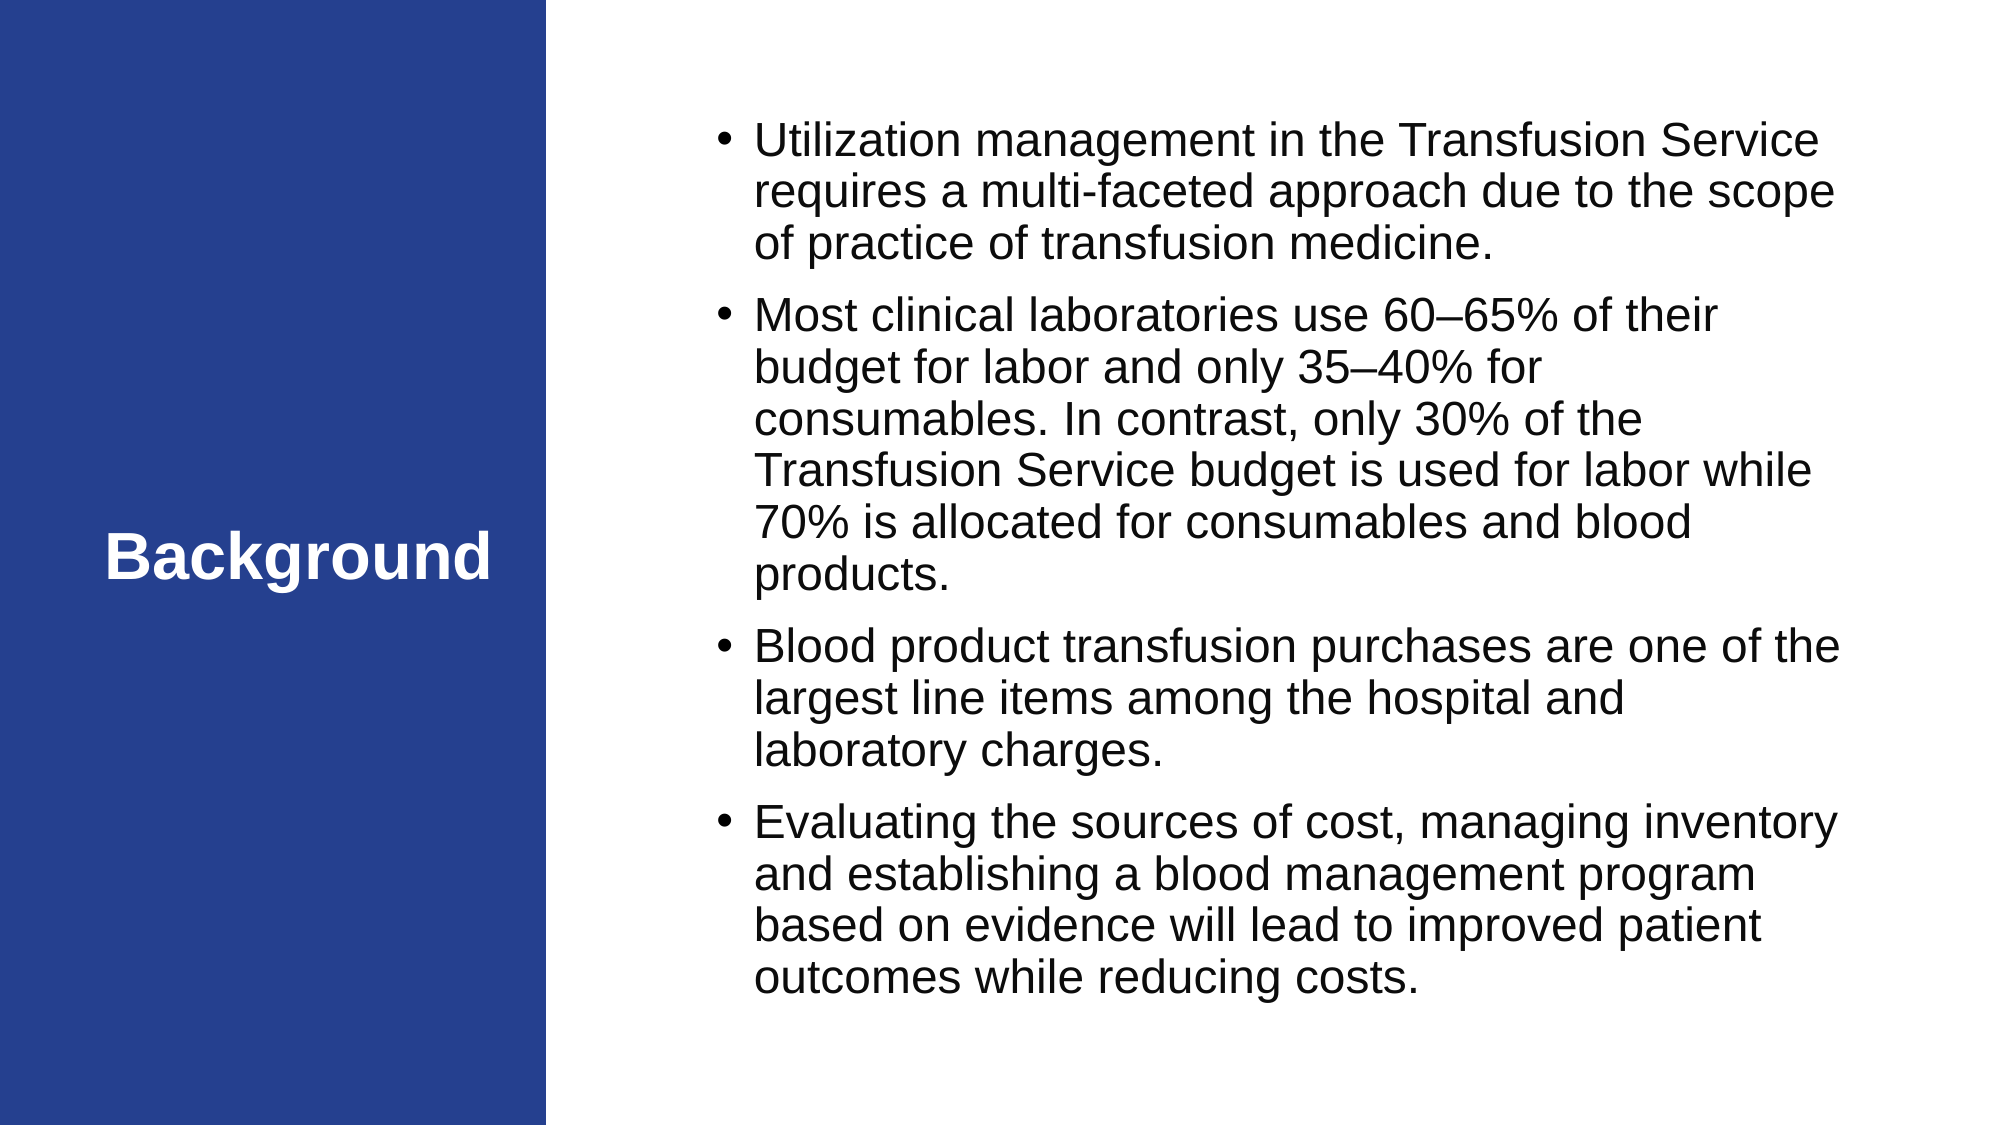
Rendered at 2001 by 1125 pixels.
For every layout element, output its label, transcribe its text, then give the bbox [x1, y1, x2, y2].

title Background [13, 448, 509, 667]
list Utilization management in the Transfusion Service requires a multi-faceted approach due to the scope of practice of transfusion medicine. Most clinical laboratories use 60–65% of their budget for labor and only 35–40% for consumables. In contrast, only 30% of the Transfusion Service budget is used for labor while 70% is allocated for consumables and blood products. Blood product transfusion purchases are one of the largest line items among the hospital and laboratory charges. Evaluating the sources of cost, managing inventory and establishing a blood management program based on evidence will lead to improved patient outcomes while reducing costs. [701, 107, 1866, 1009]
